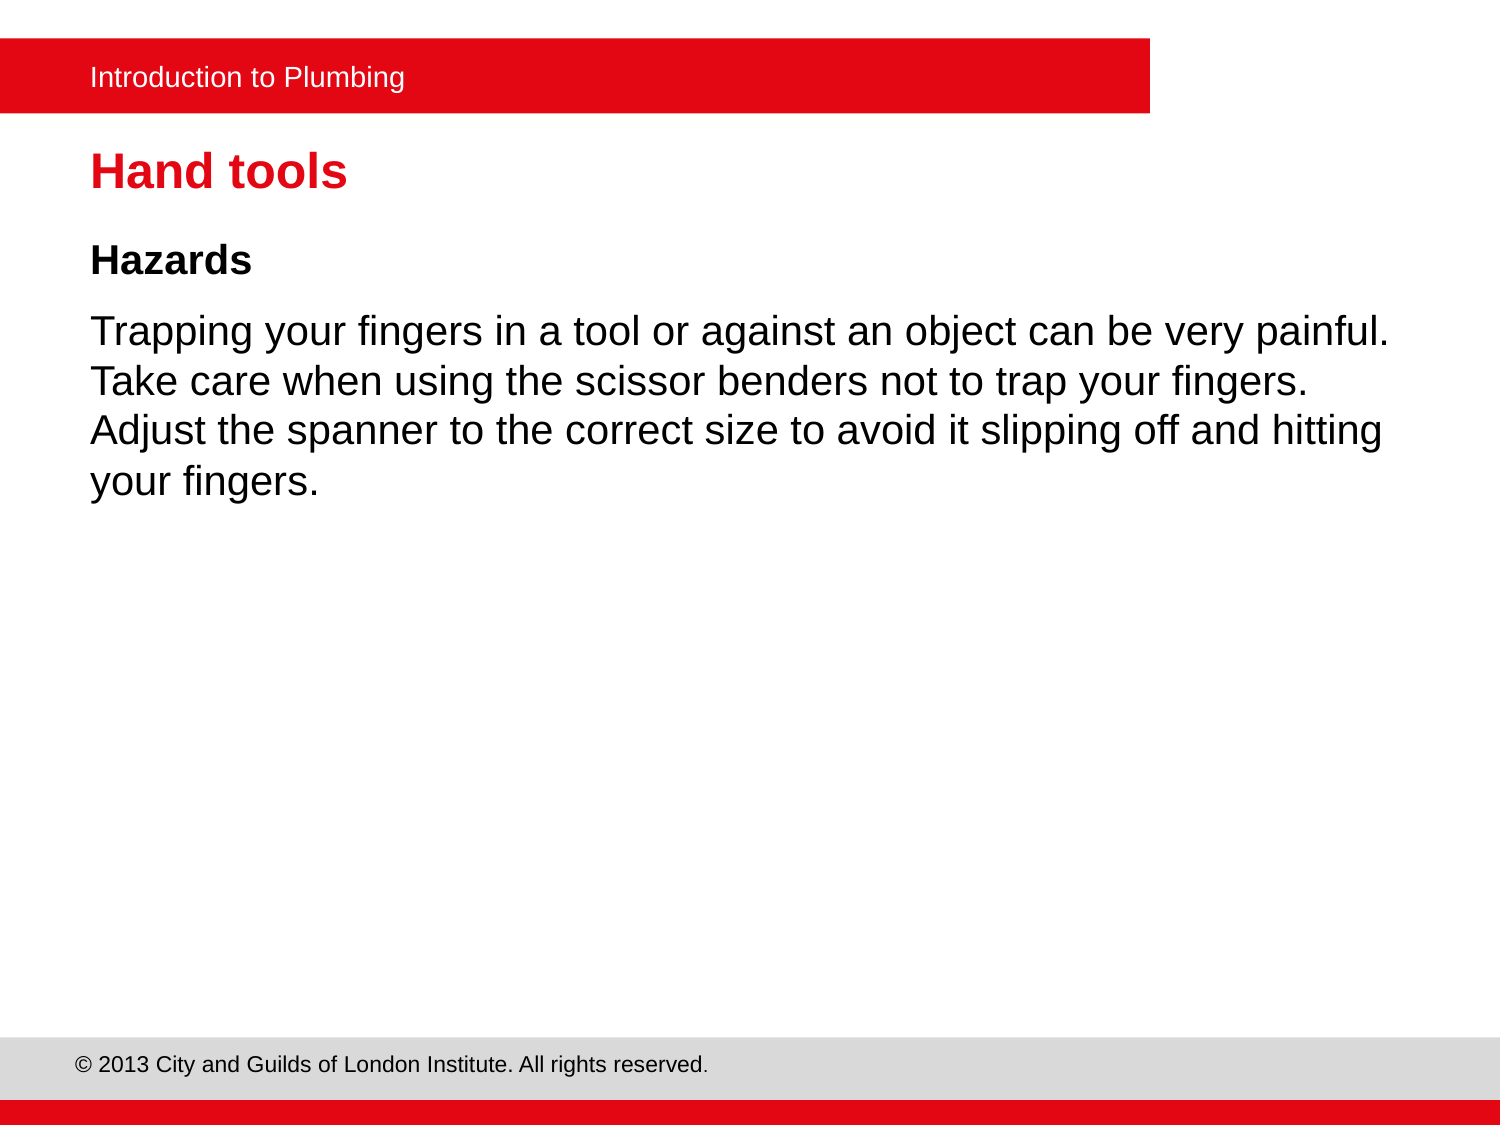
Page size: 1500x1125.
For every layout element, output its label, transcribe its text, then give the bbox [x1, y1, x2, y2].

title Hand tools [74, 137, 1424, 201]
list Hazards Trapping your fingers in a tool or against an object can be very painful. Take care when using the scissor benders not to trap your fingers. Adjust the spanner to the correct size to avoid it slipping off and hitting your fingers. [74, 224, 1426, 1012]
